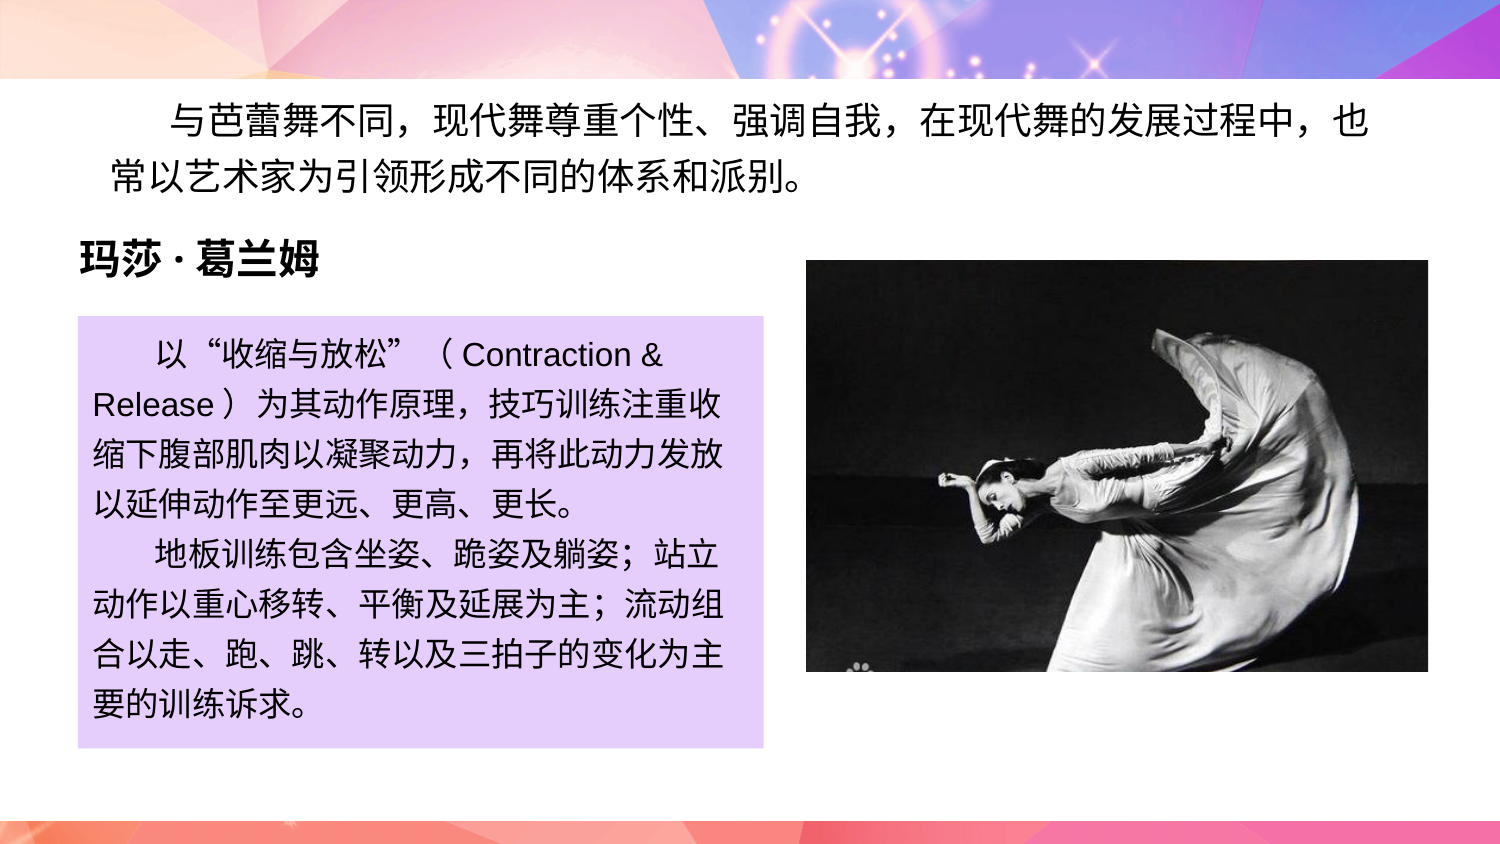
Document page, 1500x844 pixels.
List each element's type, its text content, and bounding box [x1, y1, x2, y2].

picture [805, 260, 1429, 672]
picture [0, 821, 1500, 844]
text_box 以“收缩与放松”（Contraction & Release）为其动作原理，技巧训练注重收缩下腹部肌肉以凝聚动力，再将此动力发放以延伸动作至更远、更高、更长。 地板训练包含坐姿、跪姿及躺姿；站立动作以重心移转、平衡及延展为主；流动组合以走、跑、跳、转以及三拍子的变化为主要的训练诉求。 [77, 315, 765, 749]
picture [0, 0, 1500, 79]
text_box 玛莎·葛兰姆 [17, 224, 377, 307]
text_box 与芭蕾舞不同，现代舞尊重个性、强调自我，在现代舞的发展过程中，也常以艺术家为引领形成不同的体系和派别。 [95, 78, 1418, 222]
